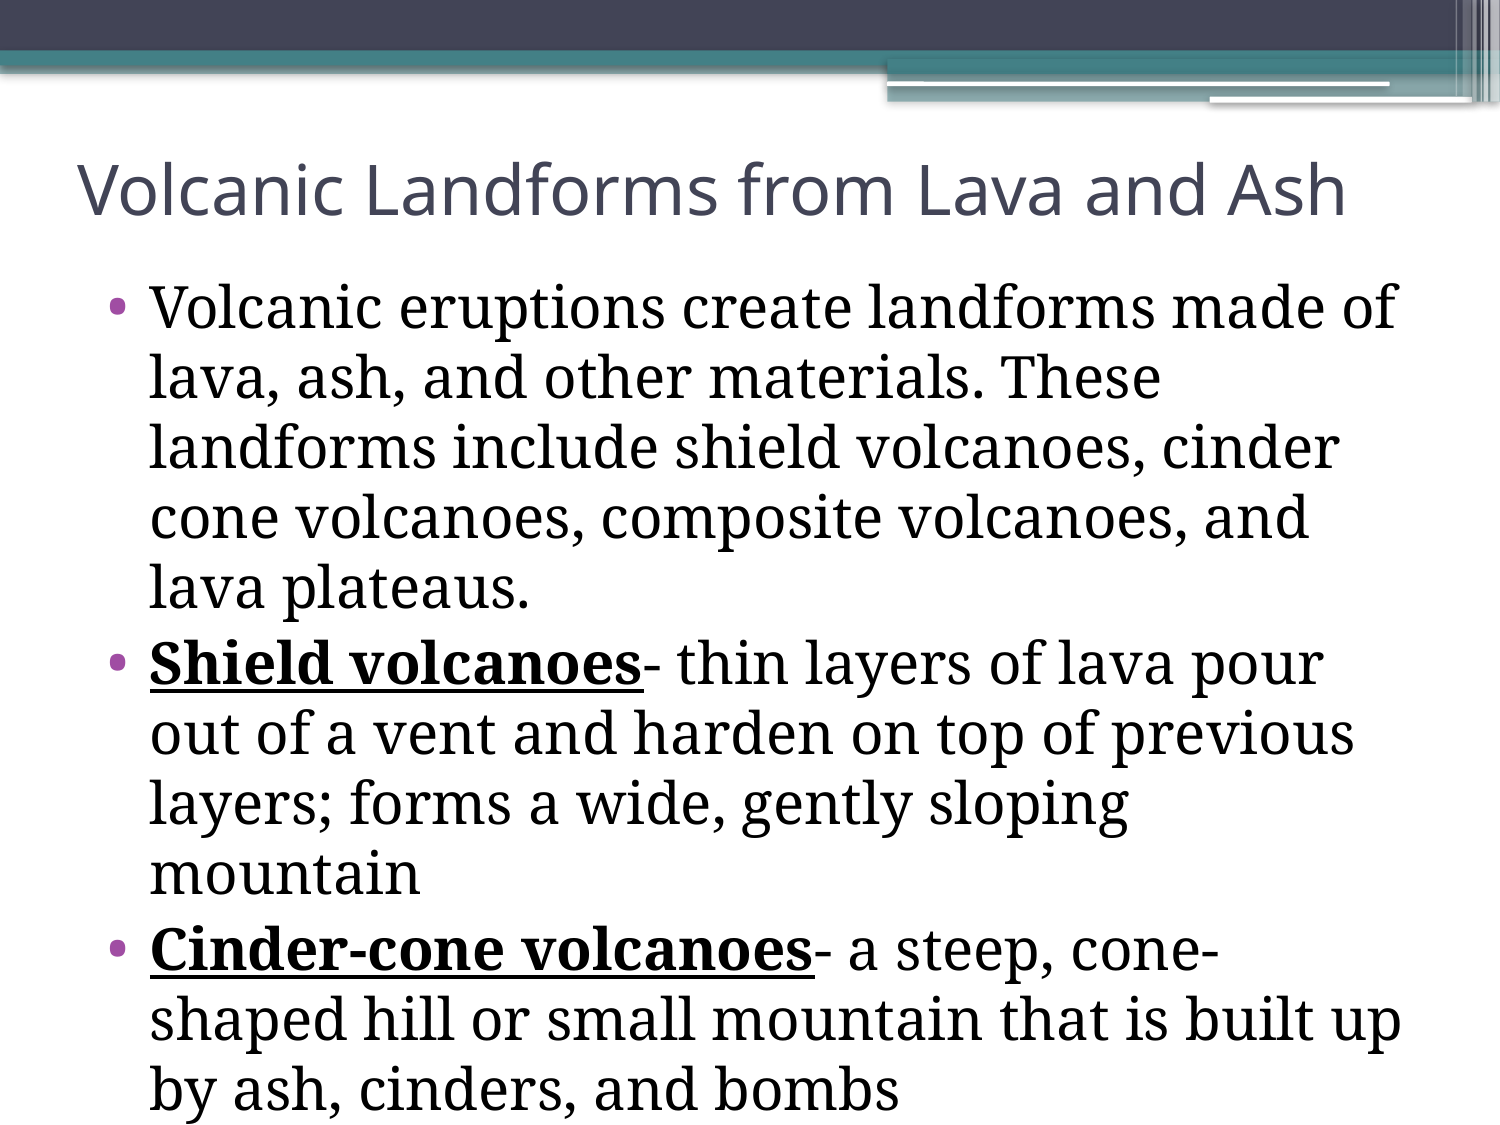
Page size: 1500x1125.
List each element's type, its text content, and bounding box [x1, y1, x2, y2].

list Volcanic eruptions create landforms made of lava, ash, and other materials. These landforms include shield volcanoes, cinder cone volcanoes, composite volcanoes, and lava plateaus. Shield volcanoes- thin layers of lava pour out of a vent and harden on top of previous layers; forms a wide, gently sloping mountain Cinder-cone volcanoes- a steep, cone-shaped hill or small mountain that is built up by ash, cinders, and bombs [75, 262, 1425, 1079]
title Volcanic Landforms from Lava and Ash [62, 99, 1413, 275]
